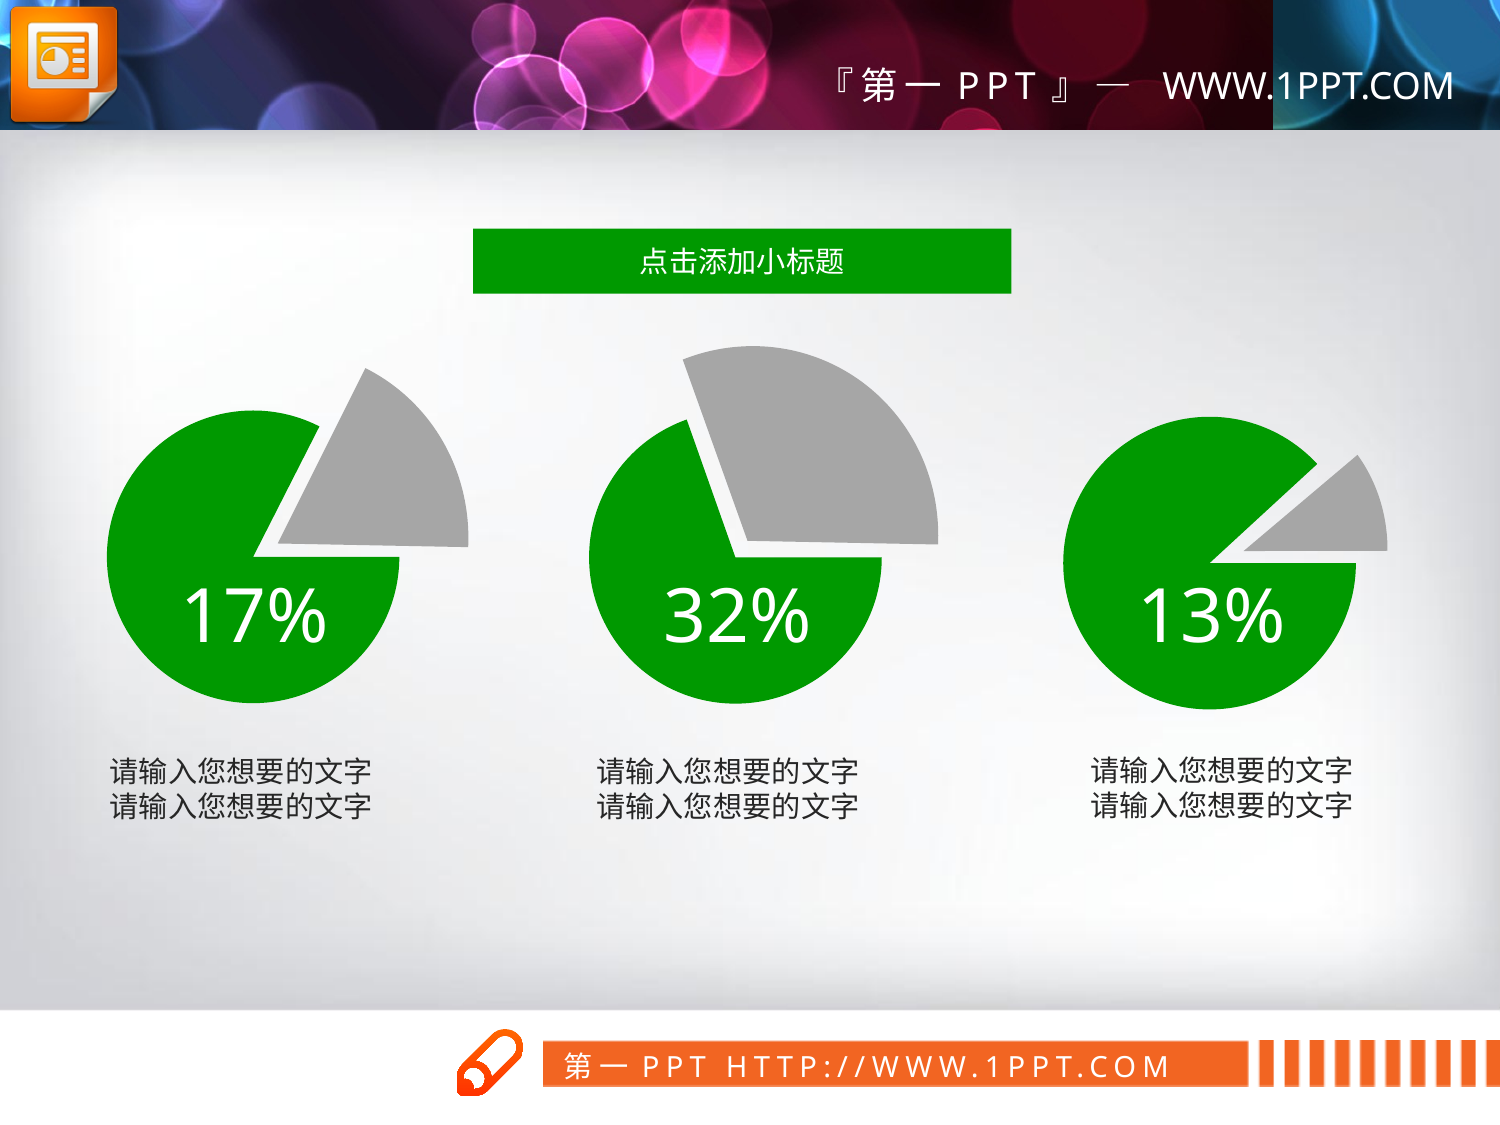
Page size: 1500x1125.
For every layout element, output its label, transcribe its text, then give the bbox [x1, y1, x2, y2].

picture [0, 0, 1500, 1012]
text_box 点击添加小标题 [473, 228, 1012, 294]
text_box 17% [165, 560, 378, 665]
text_box [589, 419, 882, 704]
text_box 13% [1123, 560, 1340, 665]
text_box 请输入您想要的文字 请输入您想要的文字 [95, 746, 427, 831]
text_box 请输入您想要的文字 请输入您想要的文字 [1075, 744, 1402, 830]
text_box [1063, 416, 1318, 710]
picture [543, 1040, 1500, 1087]
text_box [1243, 454, 1388, 552]
text_box [277, 368, 469, 548]
text_box [682, 346, 939, 545]
text_box [1340, 563, 1356, 630]
text_box 请输入您想要的文字 请输入您想要的文字 [581, 745, 911, 831]
text_box [106, 410, 400, 704]
text_box 32% [648, 560, 885, 665]
